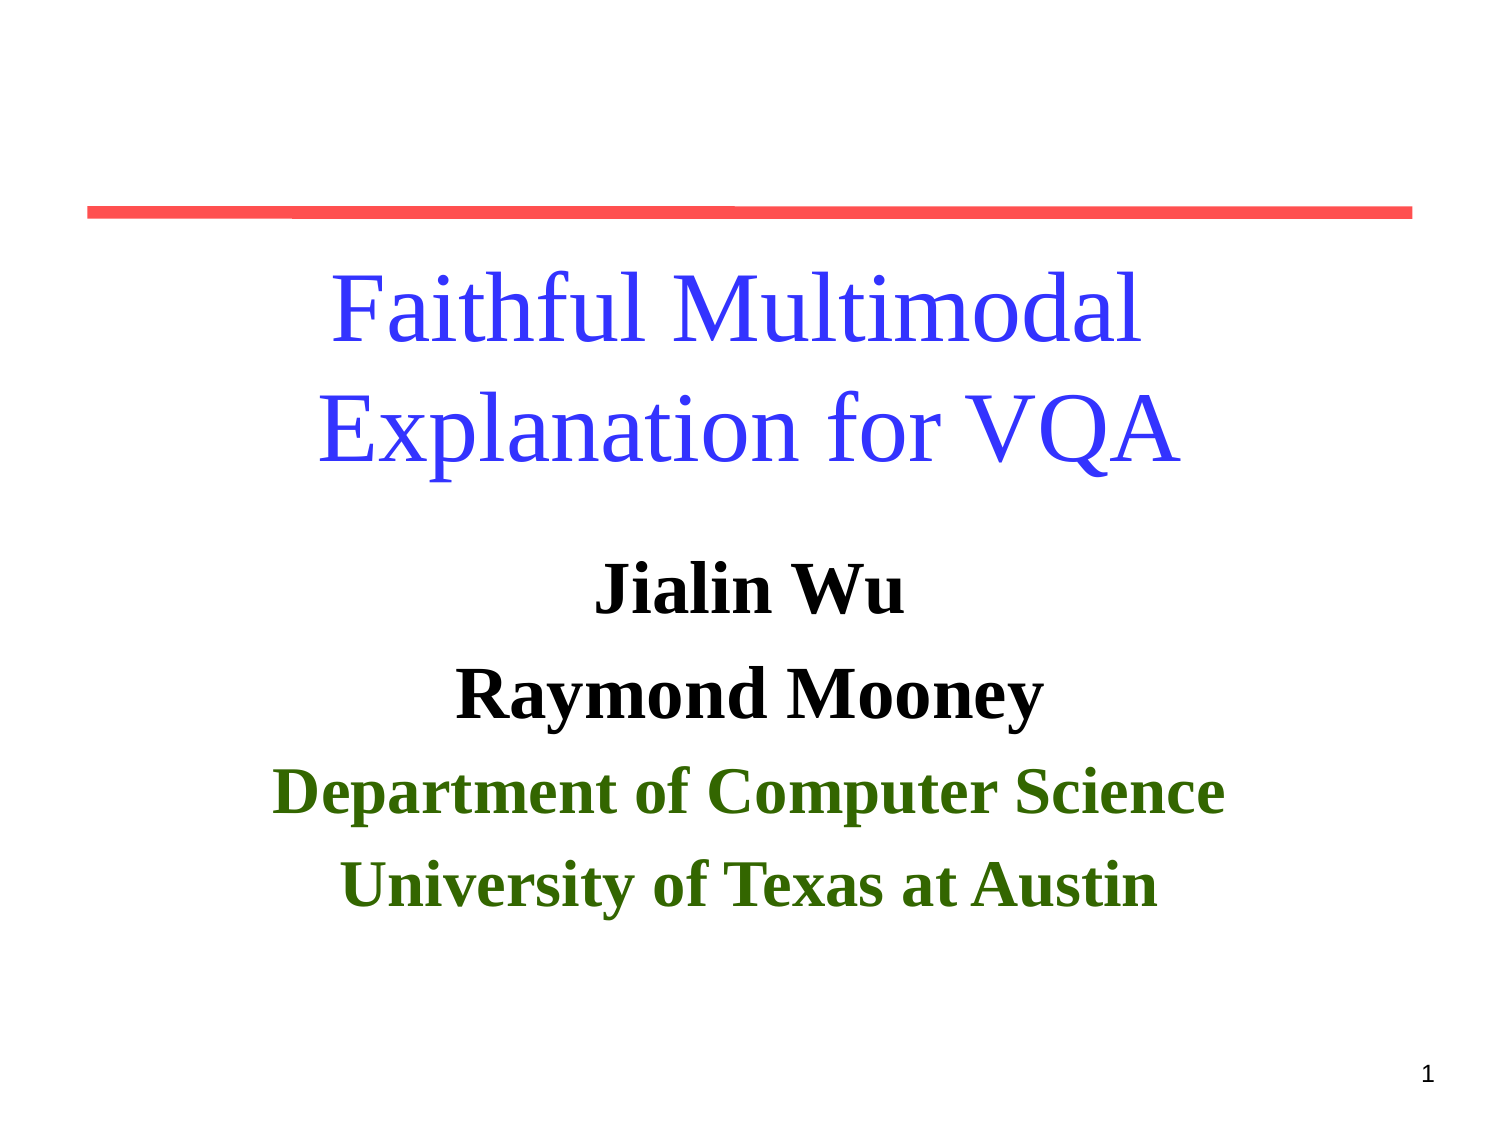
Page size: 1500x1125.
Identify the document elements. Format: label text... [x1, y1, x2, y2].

title Faithful Multimodal Explanation for VQA [0, 180, 1500, 544]
subtitle Jialin Wu Raymond Mooney Department of Computer Science University of Texas at Austin [224, 530, 1276, 819]
slide_number 1 [1137, 1049, 1451, 1125]
